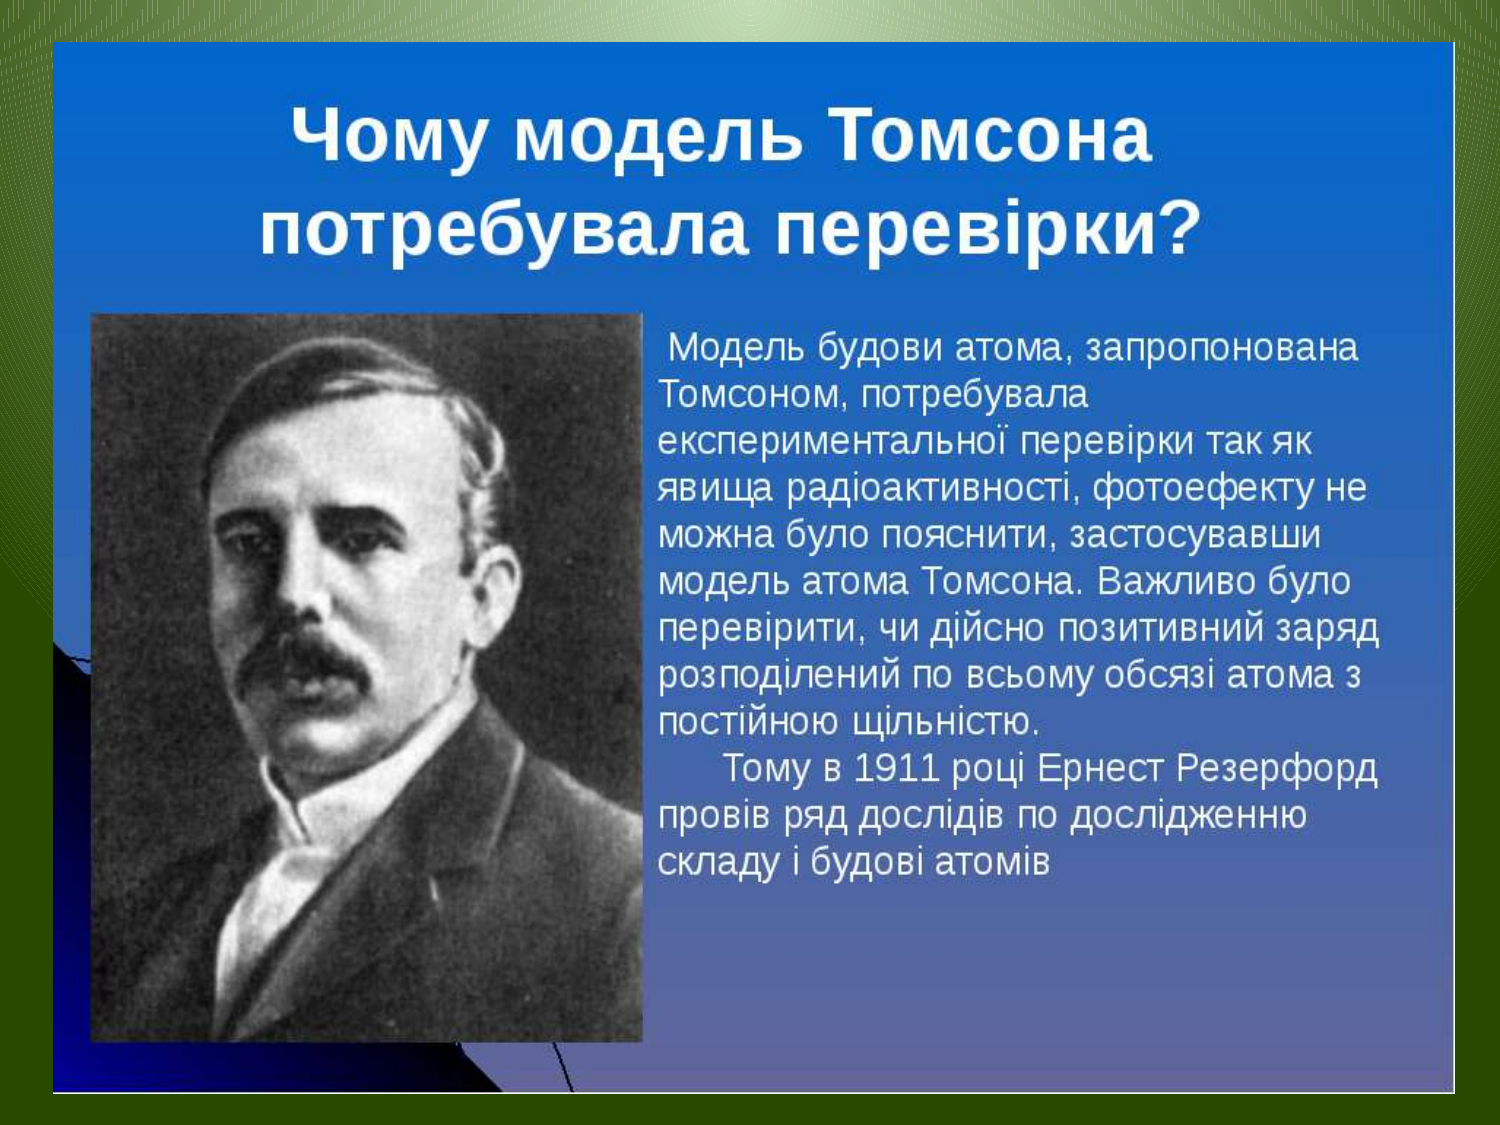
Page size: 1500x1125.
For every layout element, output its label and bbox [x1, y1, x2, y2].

list [52, 42, 1455, 1095]
